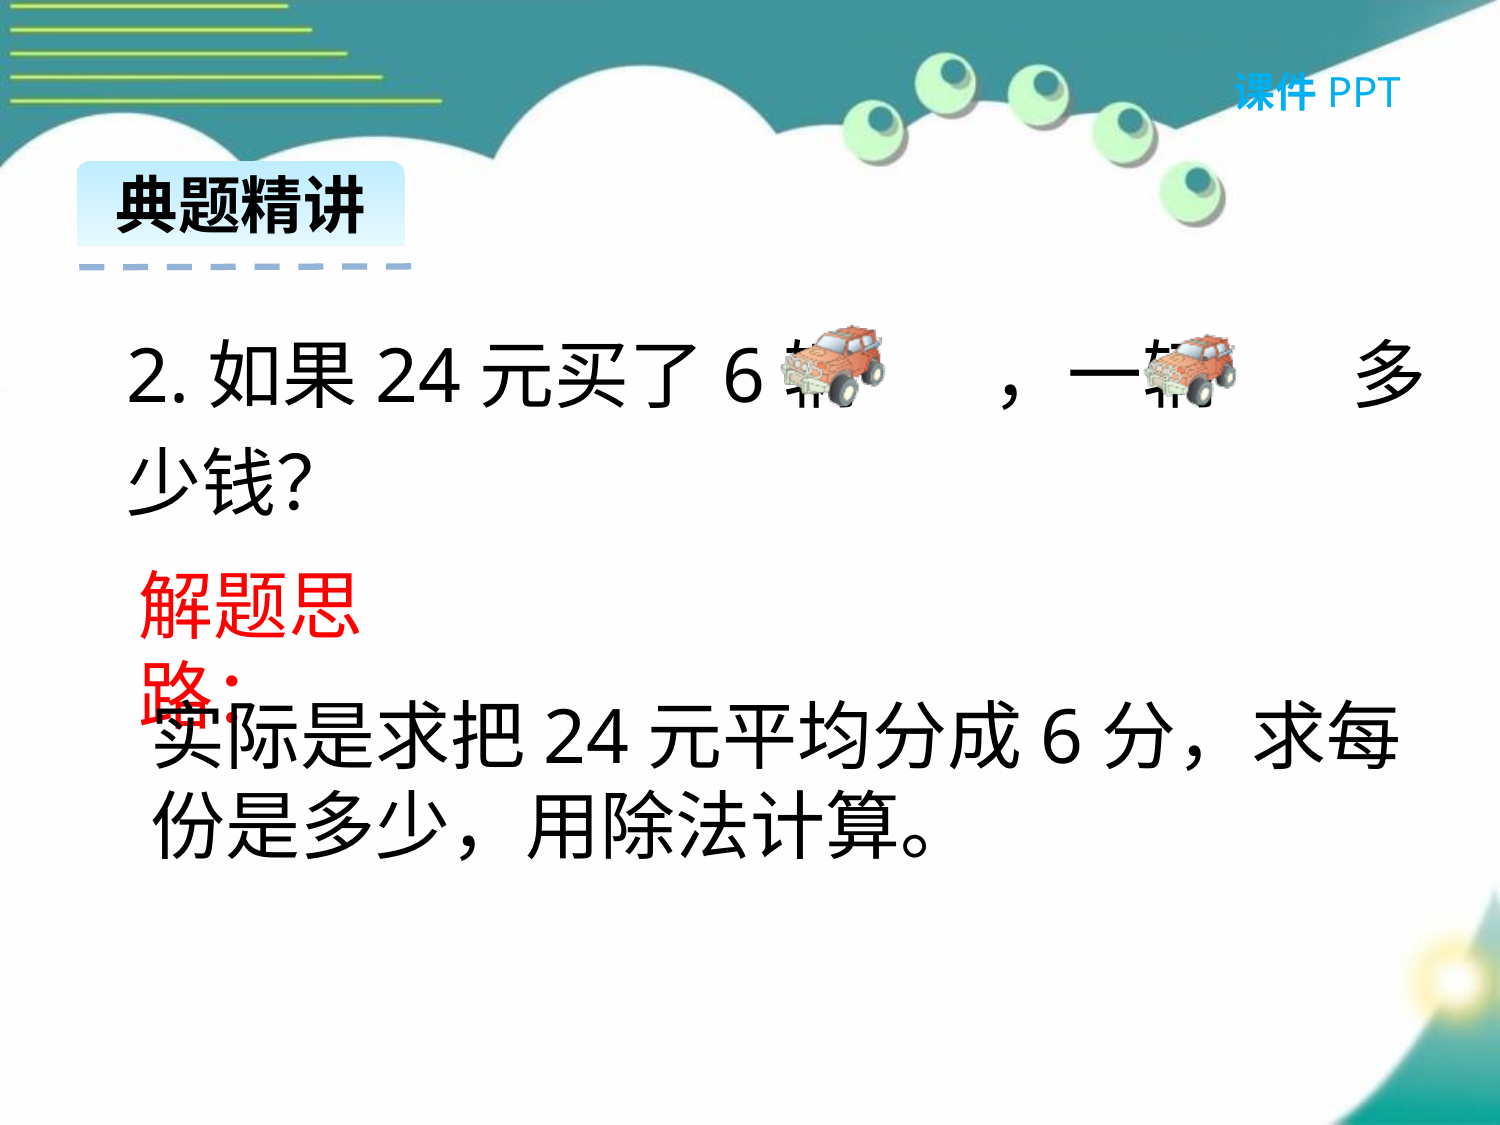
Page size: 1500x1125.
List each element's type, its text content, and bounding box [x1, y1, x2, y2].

text_box 2.如果24元买了6辆 ，一辆 多少钱？ [112, 302, 1500, 534]
text_box 解题思路： [123, 550, 514, 746]
text_box 实际是求把24元平均分成6分，求每份是多少，用除法计算。 [135, 680, 1432, 876]
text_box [76, 160, 420, 268]
picture [1127, 314, 1244, 409]
picture [0, 0, 1500, 1125]
text_box 课件PPT [1218, 58, 1418, 124]
